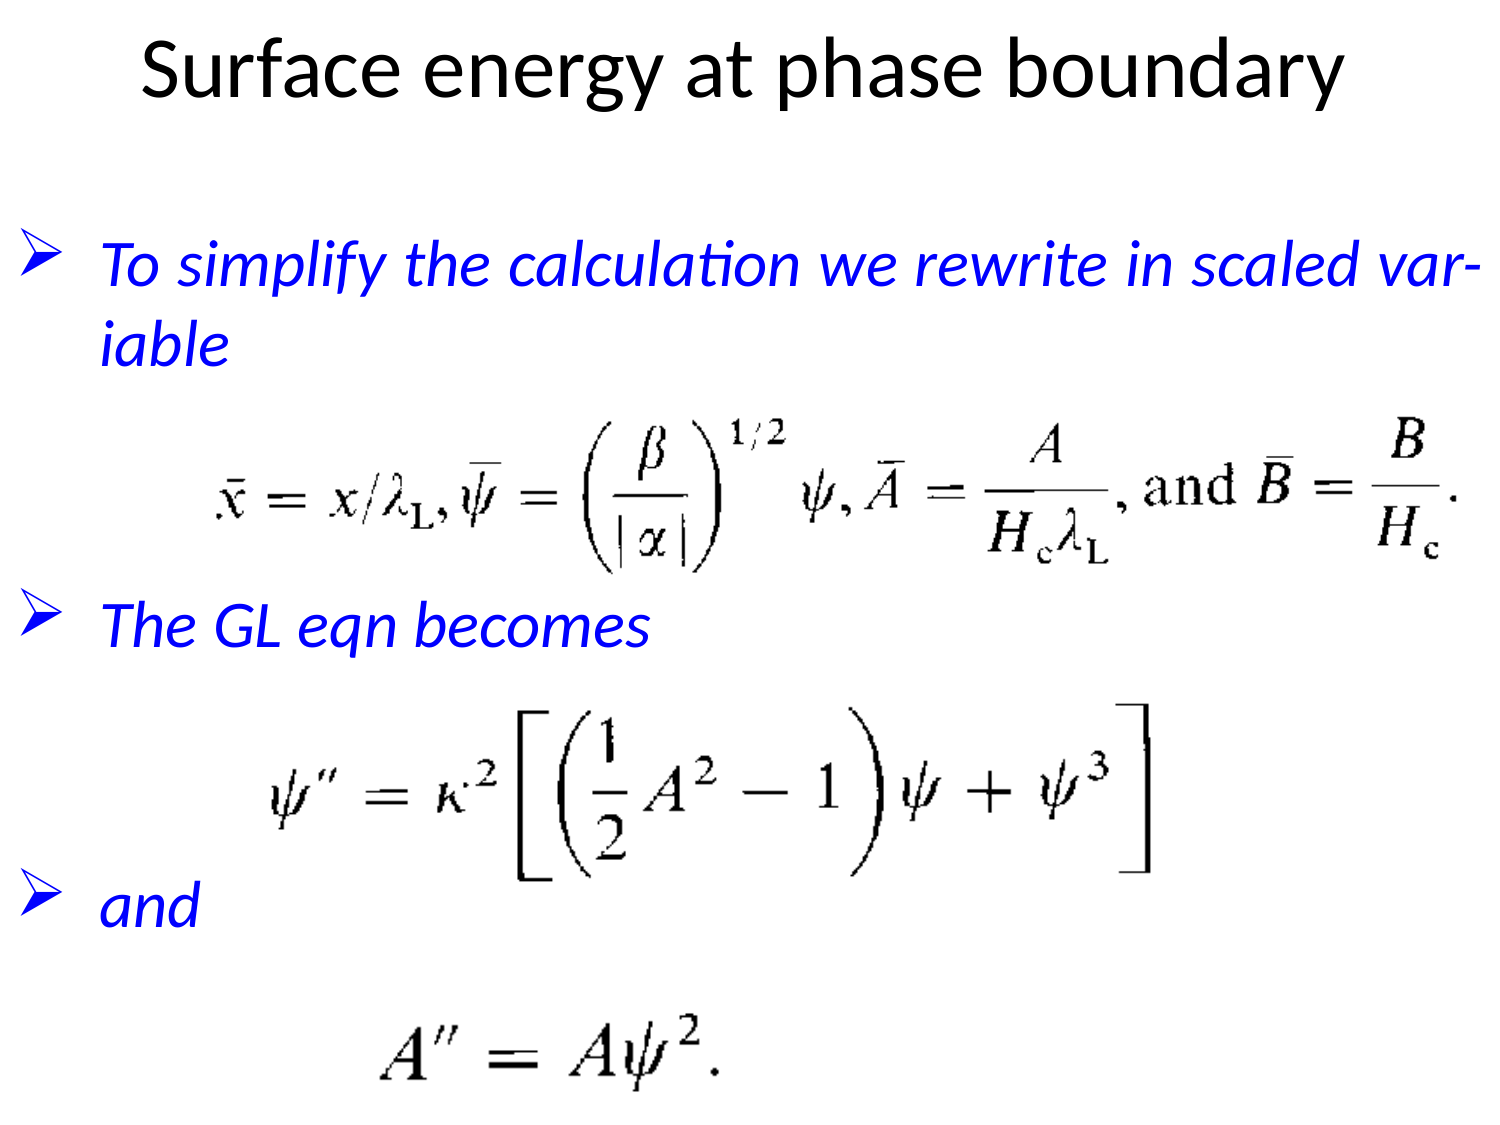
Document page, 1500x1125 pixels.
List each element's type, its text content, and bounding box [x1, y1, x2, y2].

subtitle To simplify the calculation we rewrite in scaled var-iable The GL eqn becomes and [0, 212, 1500, 1125]
picture [224, 674, 1203, 947]
picture [324, 973, 758, 1125]
title Surface energy at phase boundary [125, 0, 1363, 125]
picture [154, 387, 1500, 601]
